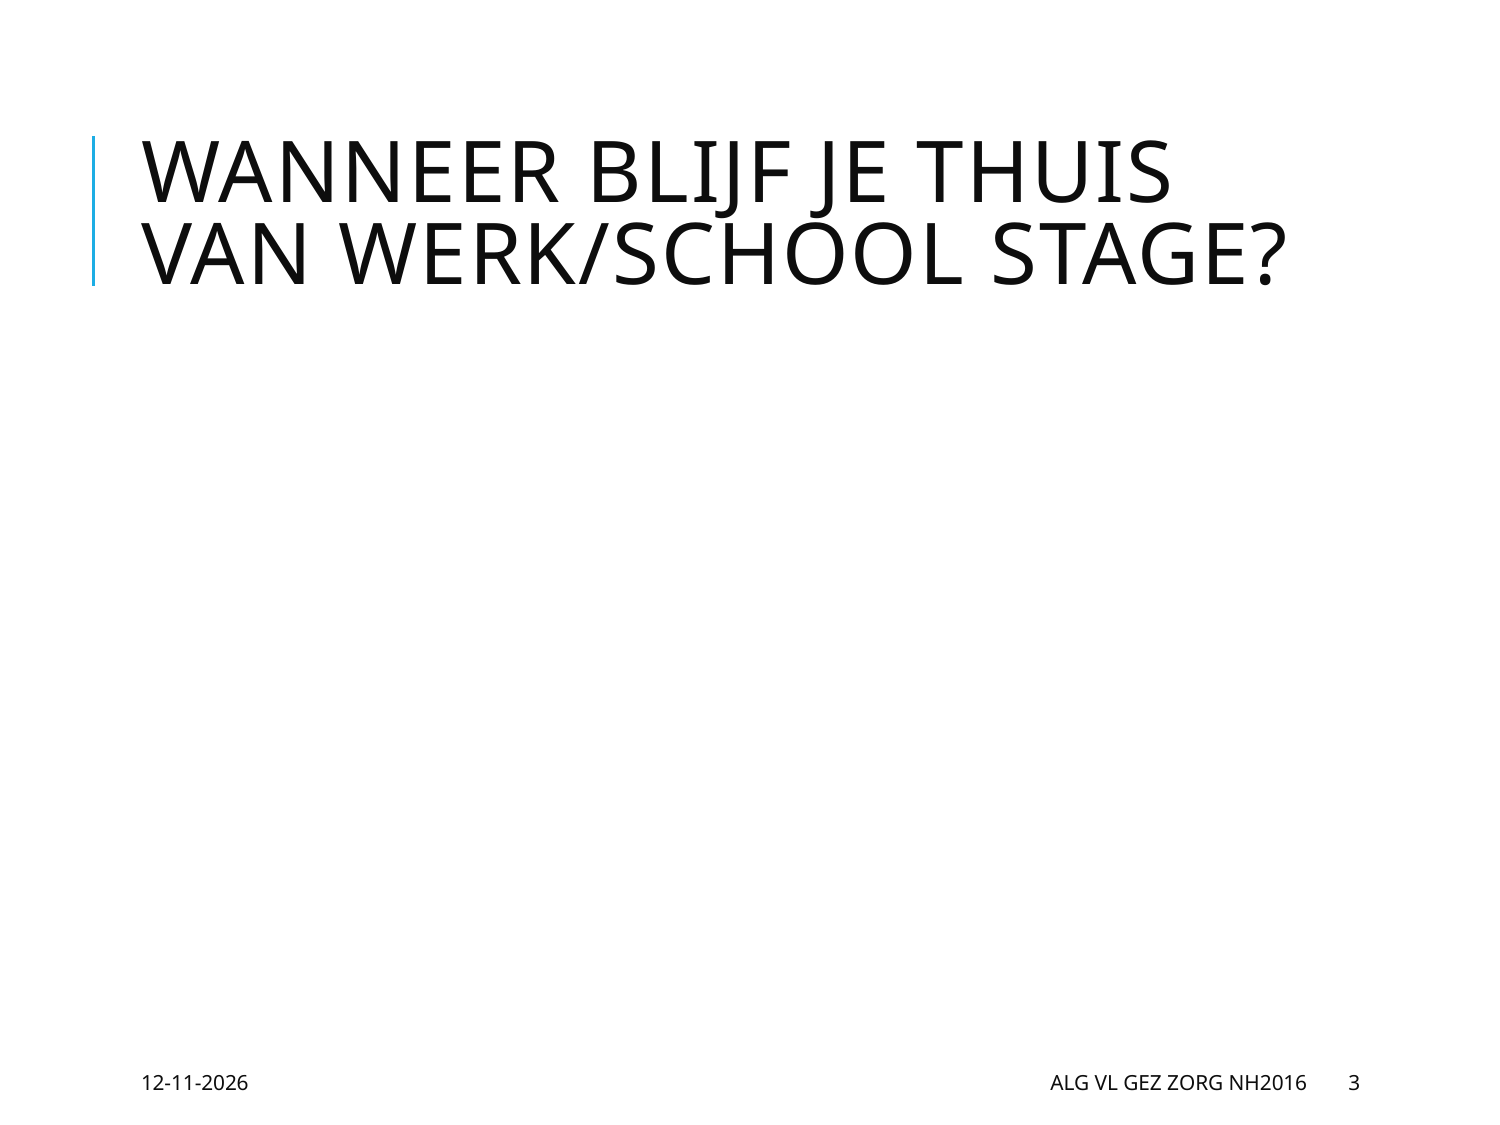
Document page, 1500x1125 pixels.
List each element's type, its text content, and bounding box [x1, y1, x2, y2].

slide_number 3 [1333, 1061, 1454, 1107]
footer Alg VL gez zorg NH2016 [595, 1061, 1322, 1107]
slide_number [126, 1061, 392, 1107]
title Wanneer blijf je thuis van werk/school stage? [126, 96, 1322, 342]
